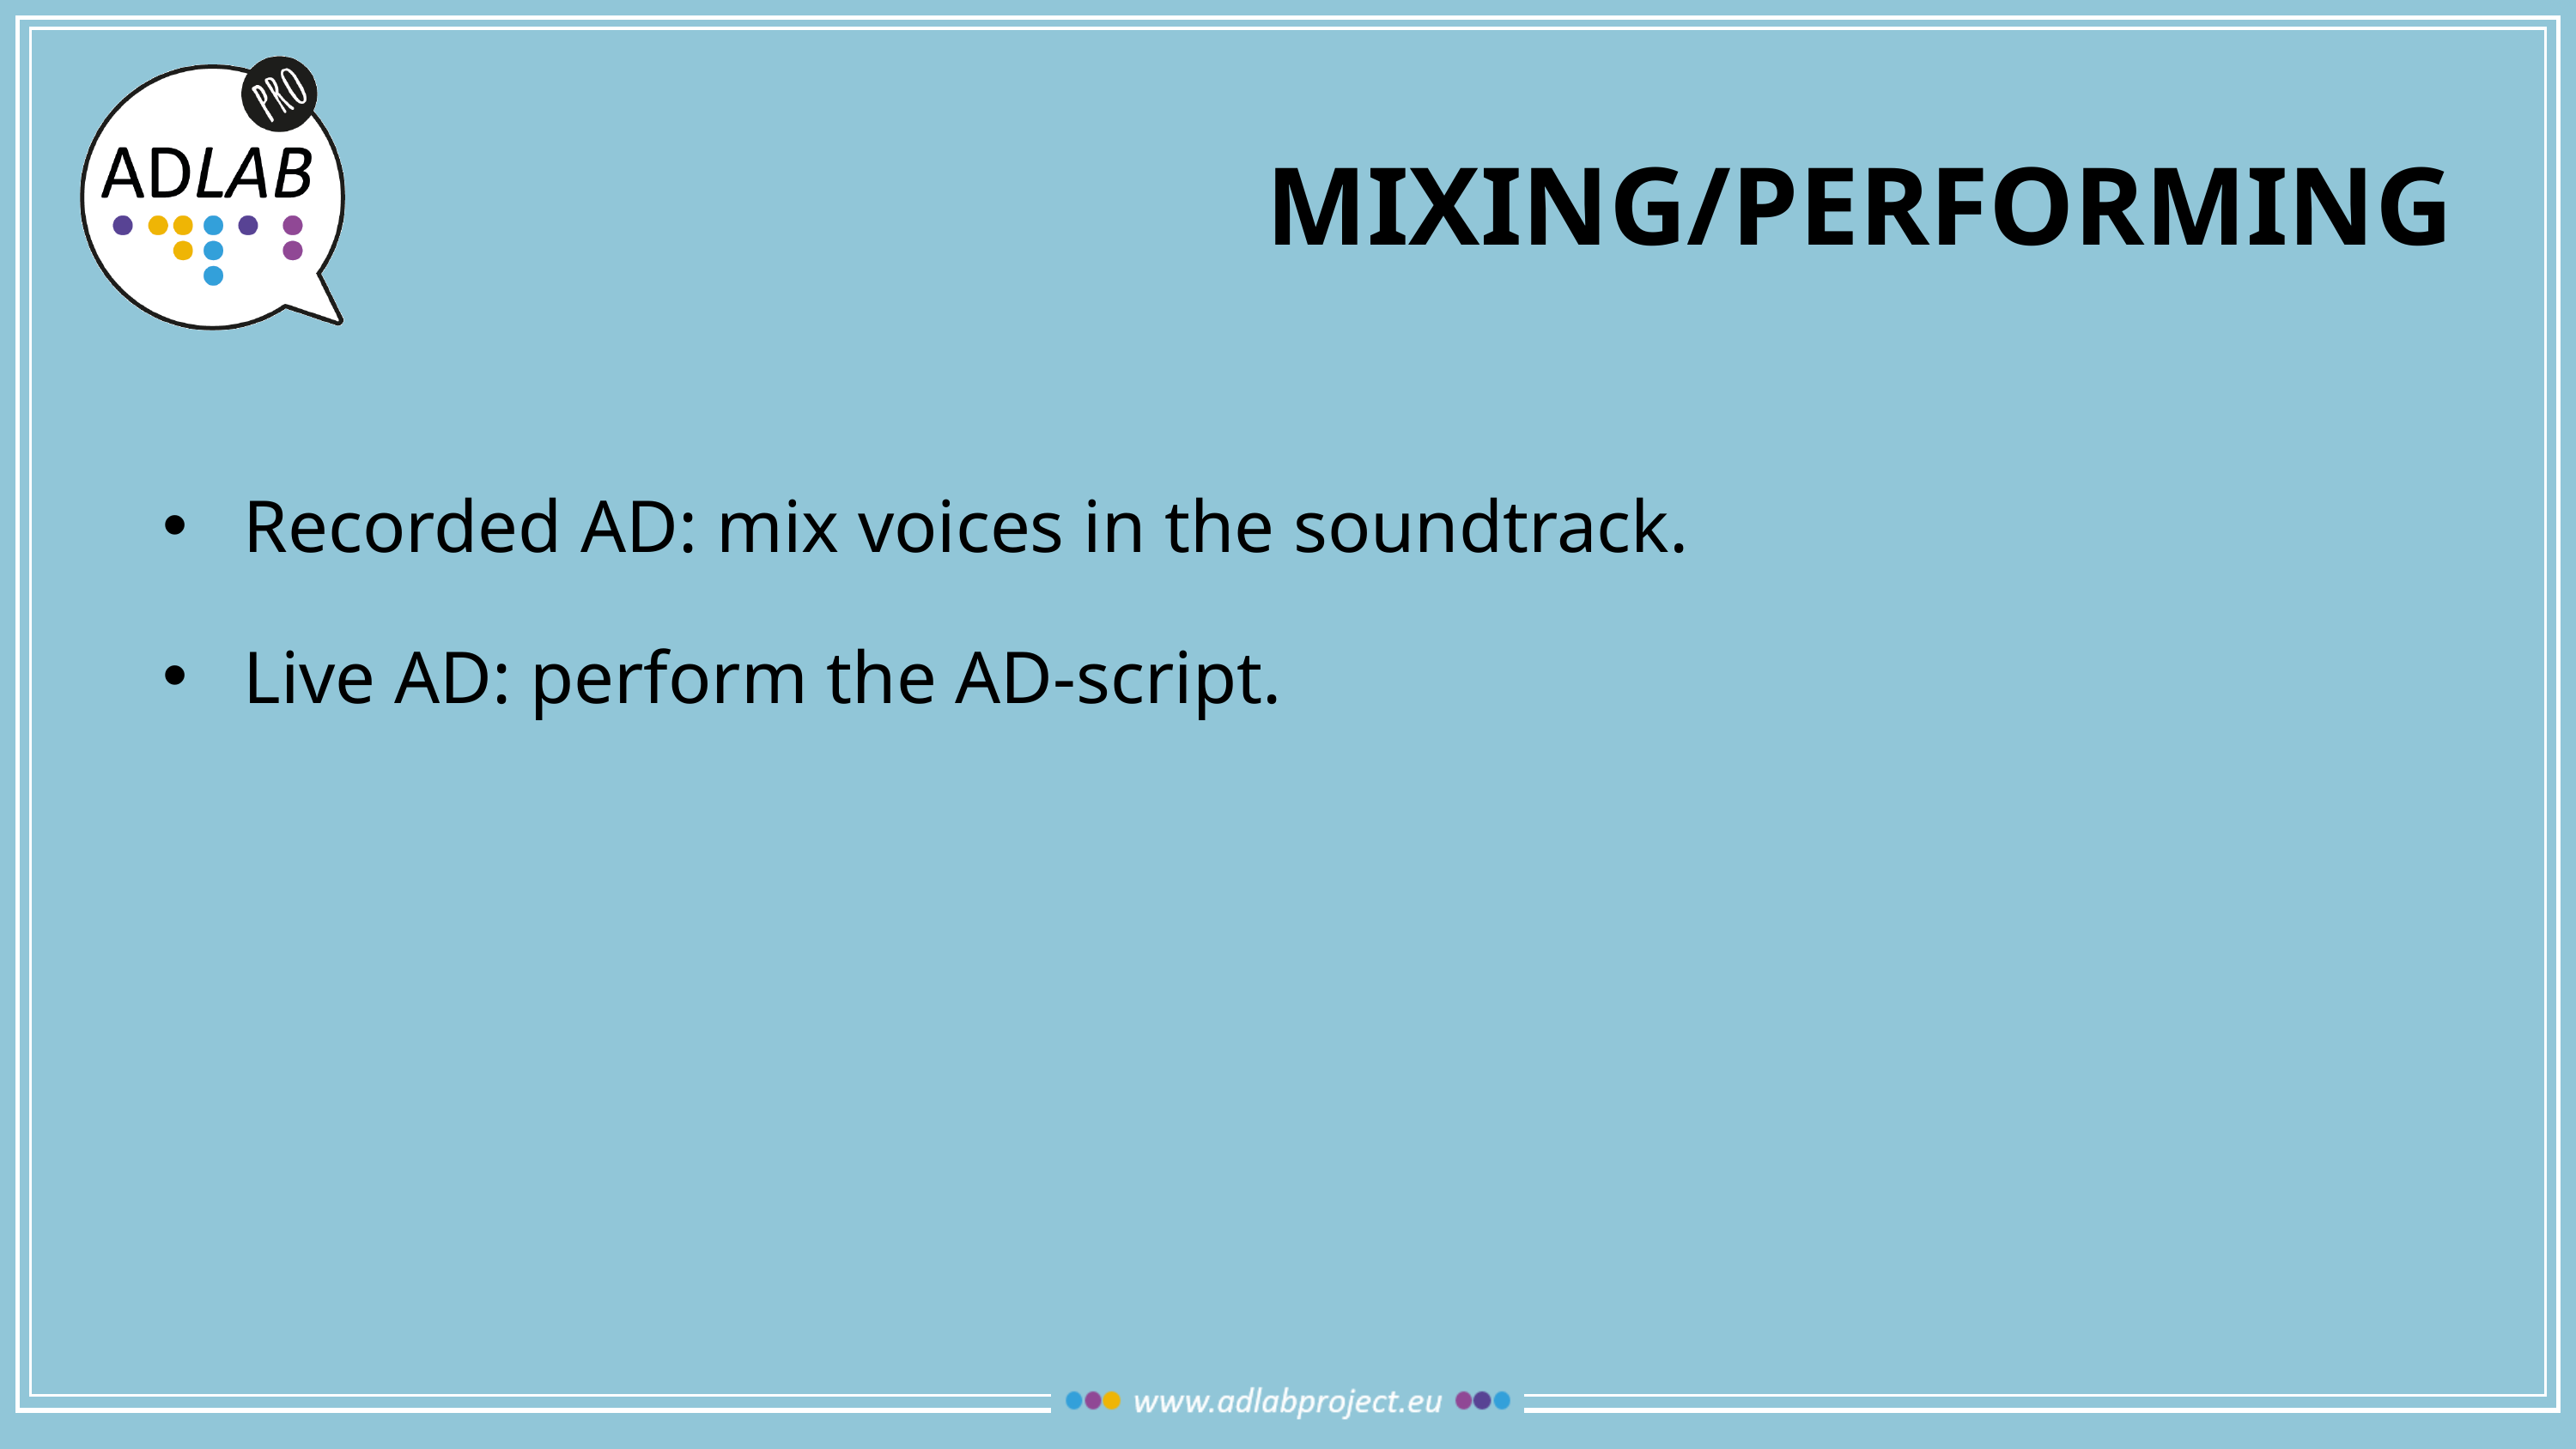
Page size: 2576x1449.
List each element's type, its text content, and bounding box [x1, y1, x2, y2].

title MIXING/PERFORMING [384, 70, 2467, 351]
list Recorded AD: mix voices in the soundtrack. Live AD: perform the AD-script. [150, 431, 2467, 1035]
picture [1051, 1378, 1524, 1429]
picture [72, 49, 353, 330]
